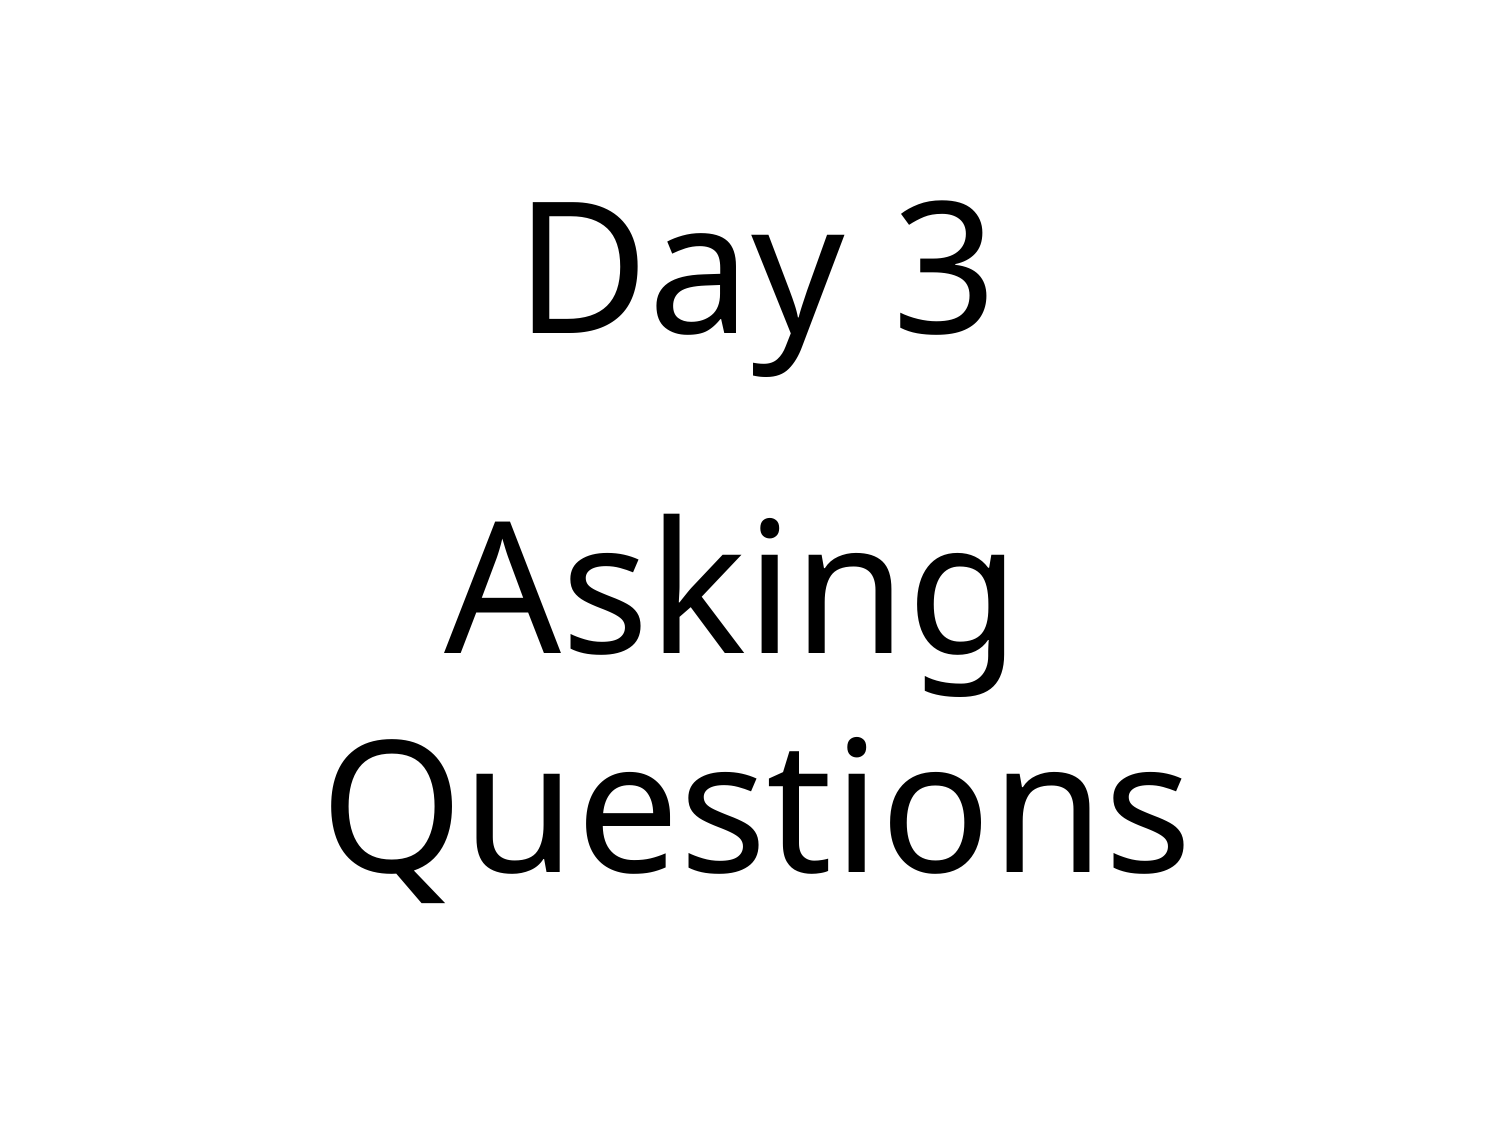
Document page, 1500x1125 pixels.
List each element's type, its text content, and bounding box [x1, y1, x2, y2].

text_box Day 3 Asking Questions [87, 142, 1425, 917]
